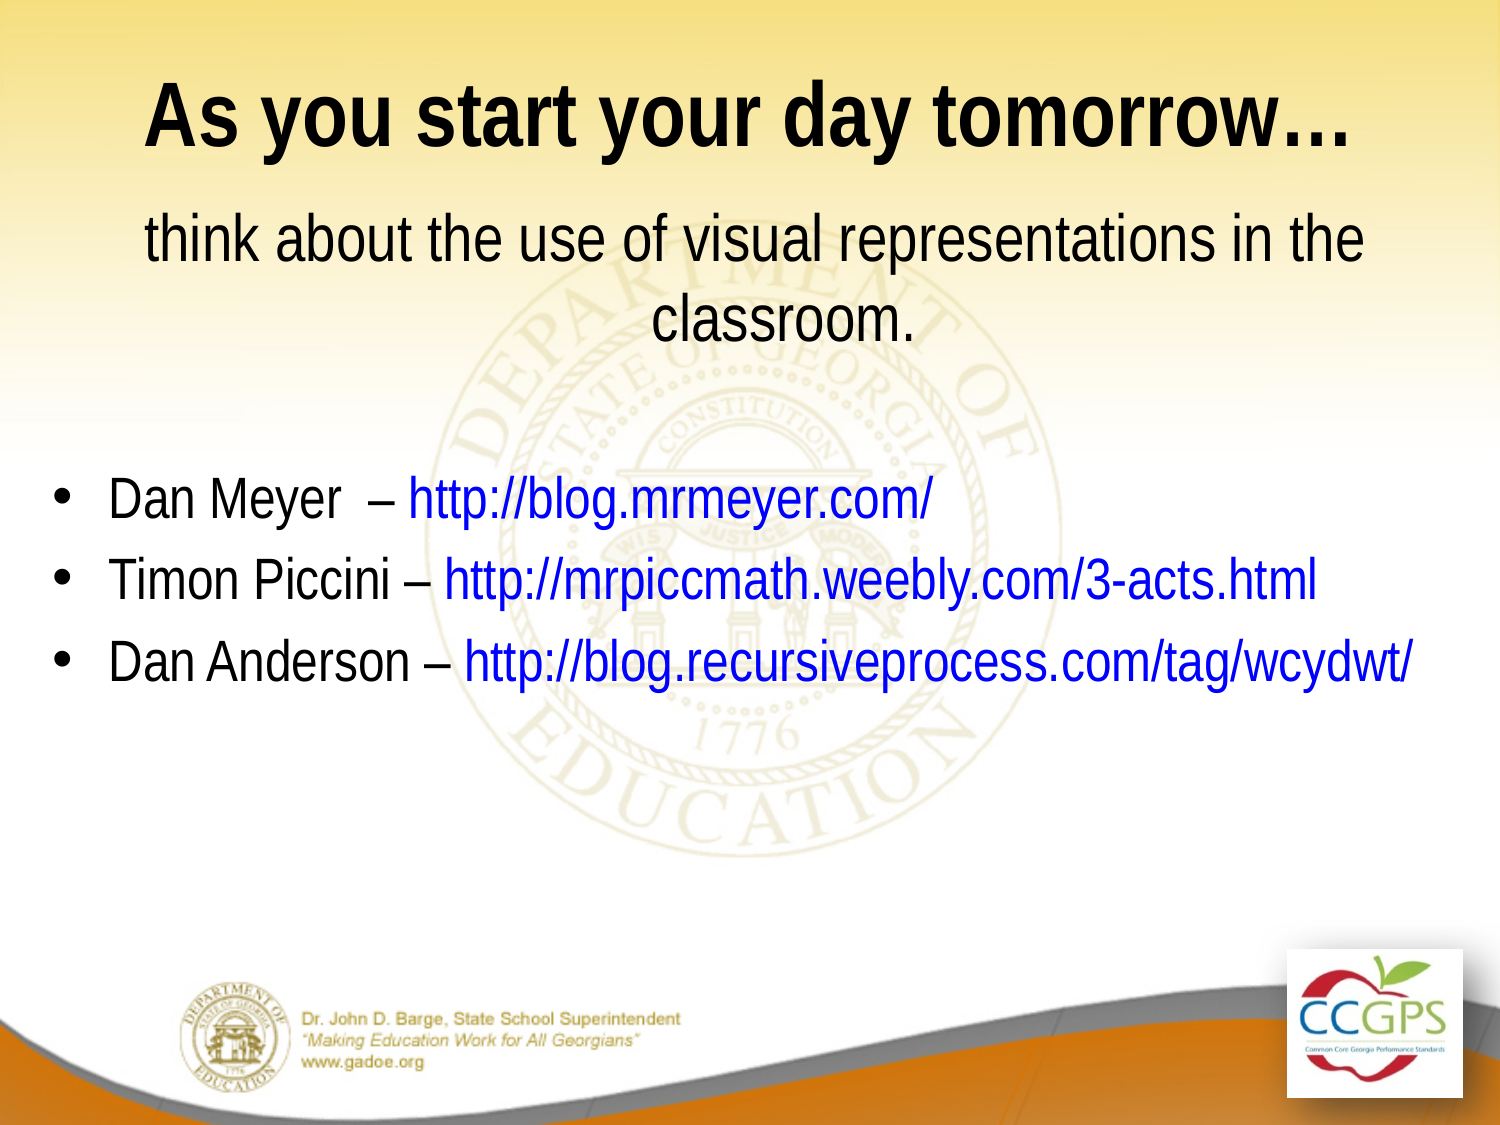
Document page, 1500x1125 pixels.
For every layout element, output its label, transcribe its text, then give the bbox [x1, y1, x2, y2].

picture [0, 0, 1500, 1125]
title As you start your day tomorrow… [74, 44, 1426, 176]
text_box think about the use of visual representations in the classroom. Dan Meyer – http://blog.mrmeyer.com/ Timon Piccini – http://mrpiccmath.weebly.com/3-acts.html Dan Anderson – http://blog.recursiveprocess.com/tag/wcydwt/ [37, 187, 1475, 1005]
